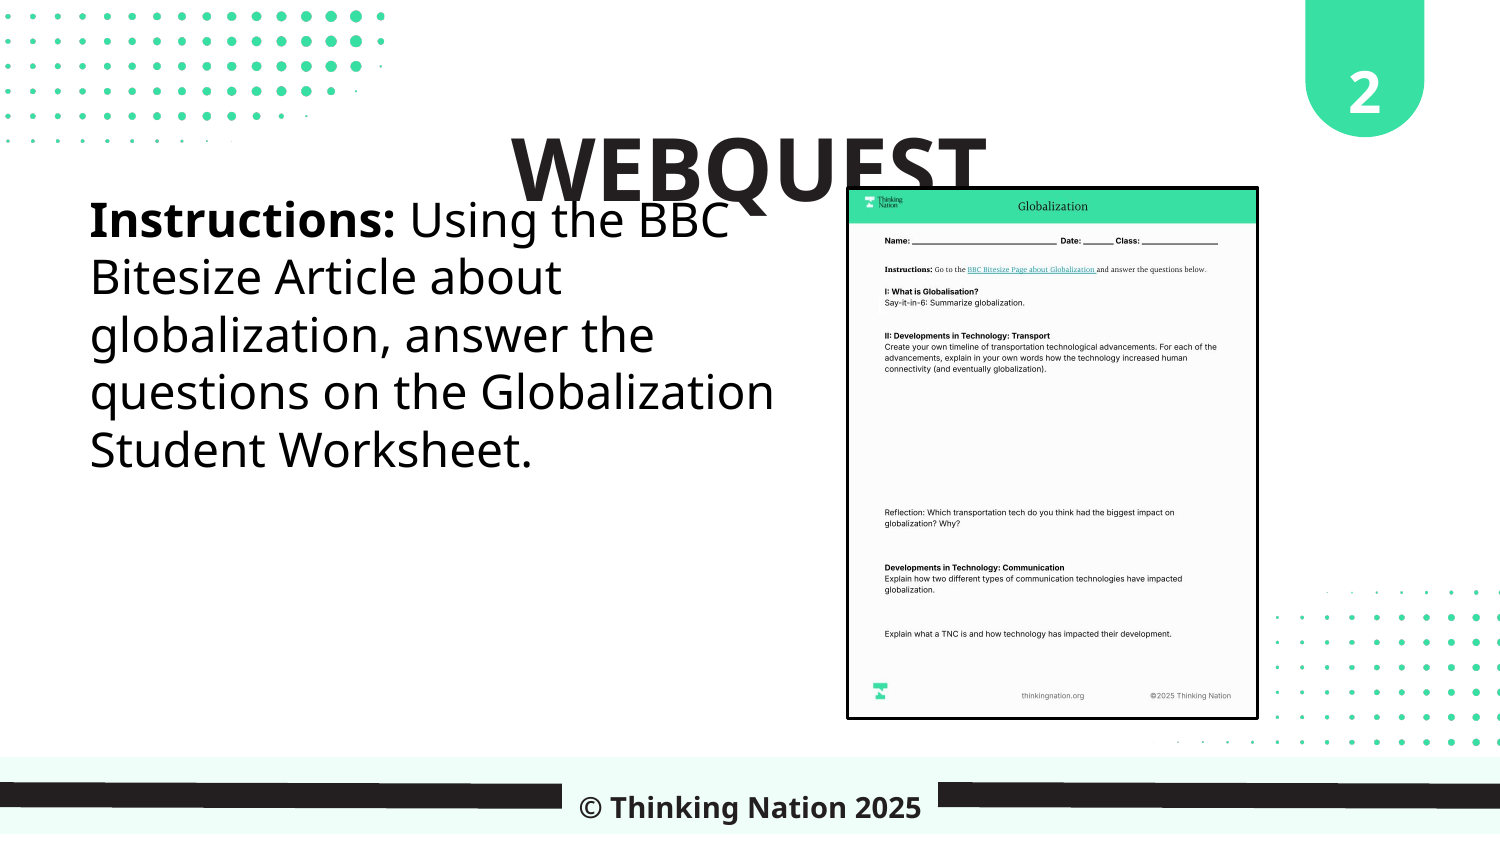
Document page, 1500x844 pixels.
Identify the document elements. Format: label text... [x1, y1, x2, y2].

text_box WEBQUEST [209, 71, 1291, 219]
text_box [1300, 0, 1430, 138]
text_box [1128, 590, 1500, 755]
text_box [0, 756, 1500, 835]
picture [848, 189, 1257, 717]
text_box Instructions: Using the BBC Bitesize Article about globalization, answer the questions on the Globalization Student Worksheet. [89, 189, 790, 477]
text_box [0, 0, 385, 144]
